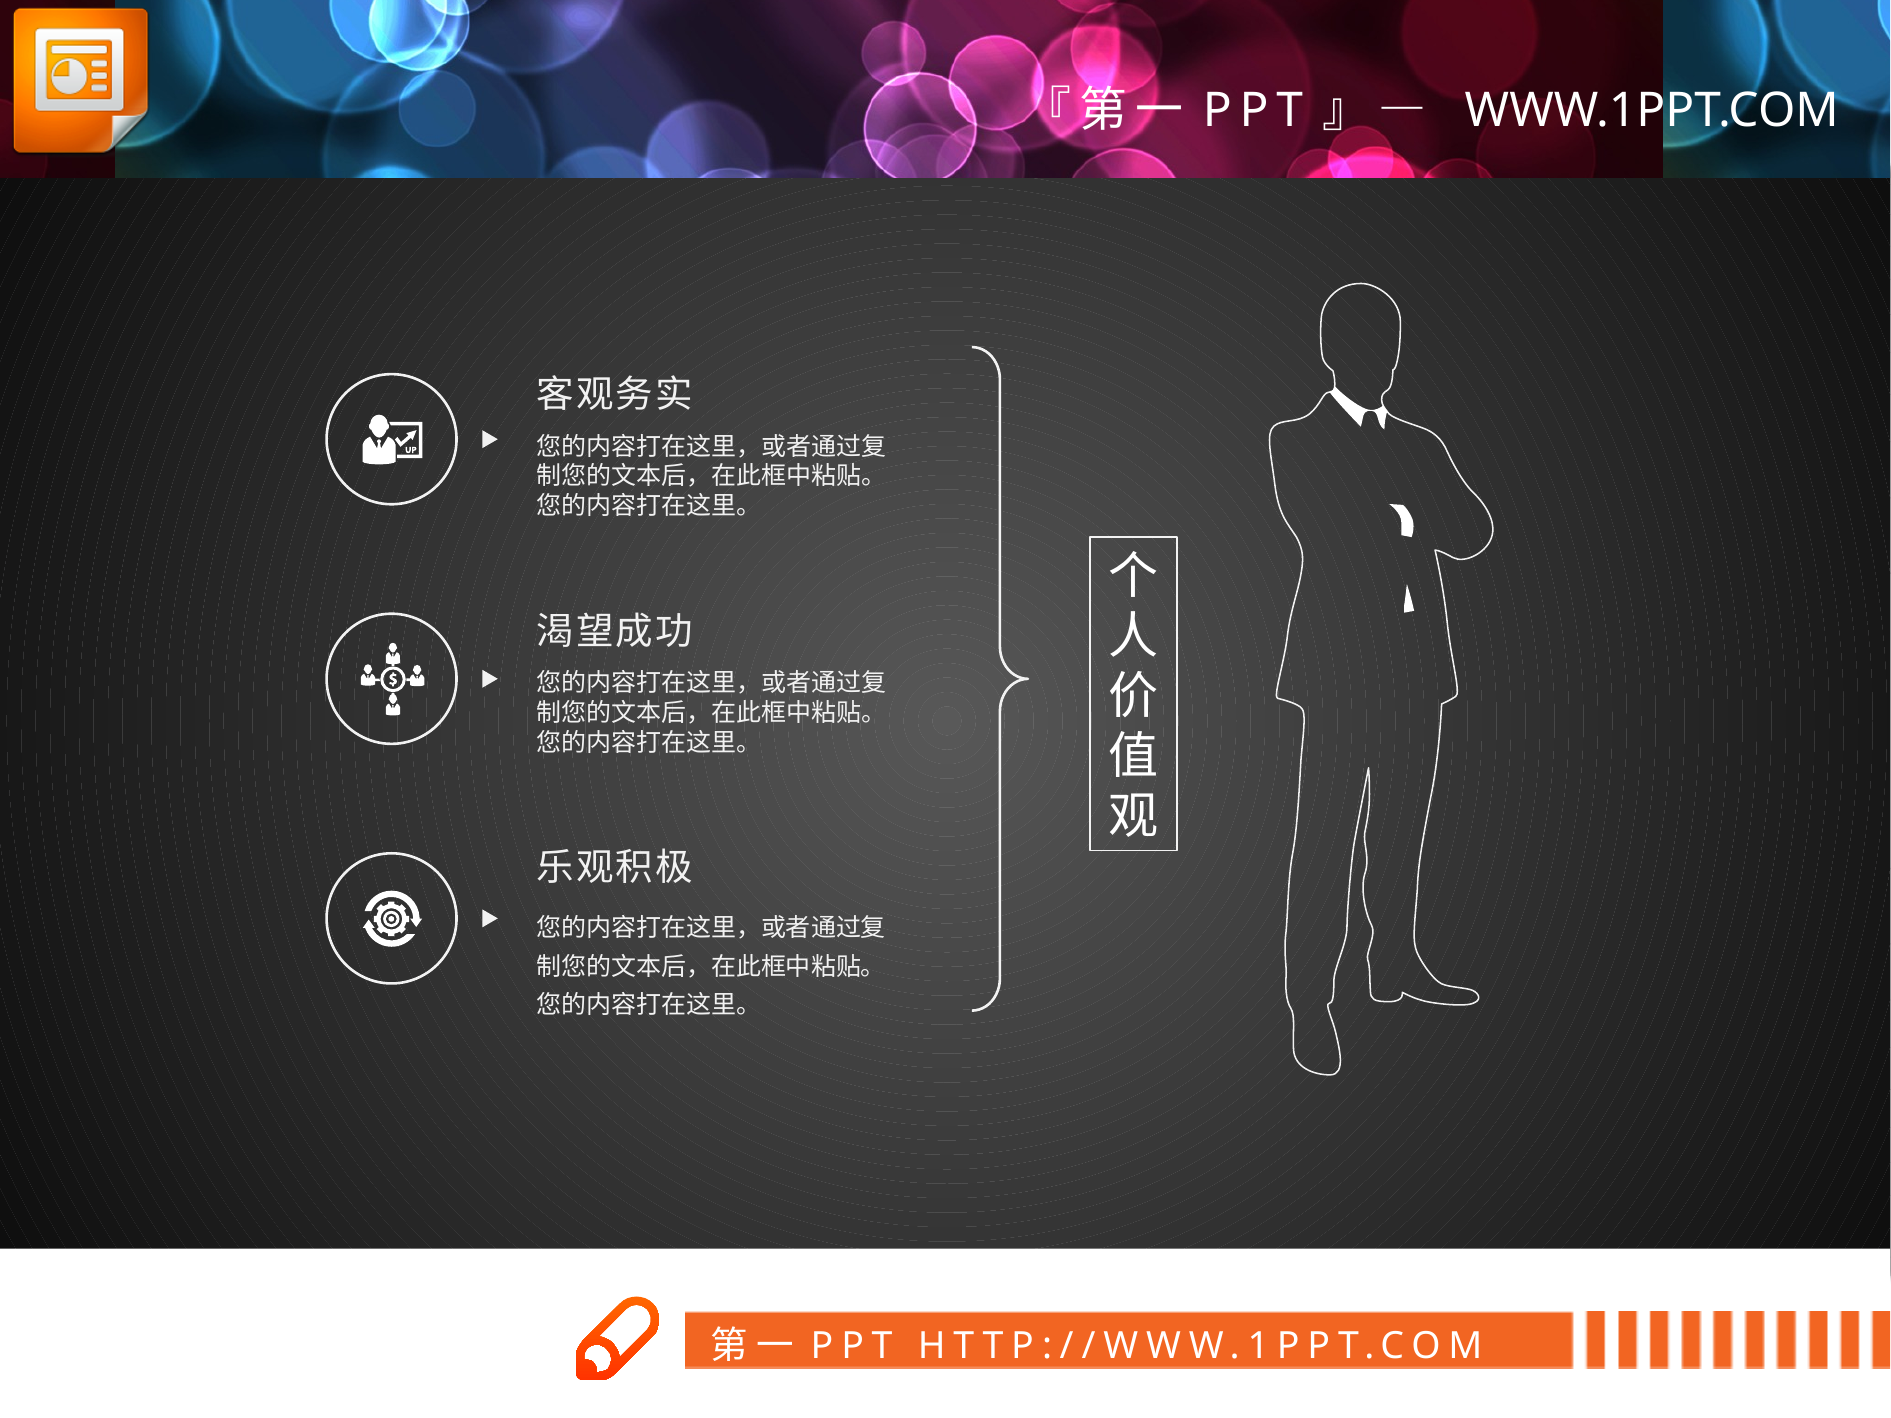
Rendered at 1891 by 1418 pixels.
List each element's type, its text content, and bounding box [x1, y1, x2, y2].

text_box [521, 599, 902, 765]
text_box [360, 642, 425, 716]
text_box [1265, 283, 1497, 1076]
picture [685, 1311, 1891, 1369]
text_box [521, 362, 902, 529]
text_box [326, 613, 457, 744]
text_box [482, 669, 498, 688]
text_box [971, 347, 1028, 1011]
text_box [482, 430, 498, 449]
text_box [482, 909, 498, 928]
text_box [362, 414, 423, 465]
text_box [521, 835, 902, 1068]
picture [0, 0, 1891, 178]
text_box [326, 853, 457, 984]
text_box 个人价值观 [1089, 537, 1178, 851]
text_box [362, 890, 423, 947]
text_box [326, 374, 457, 505]
